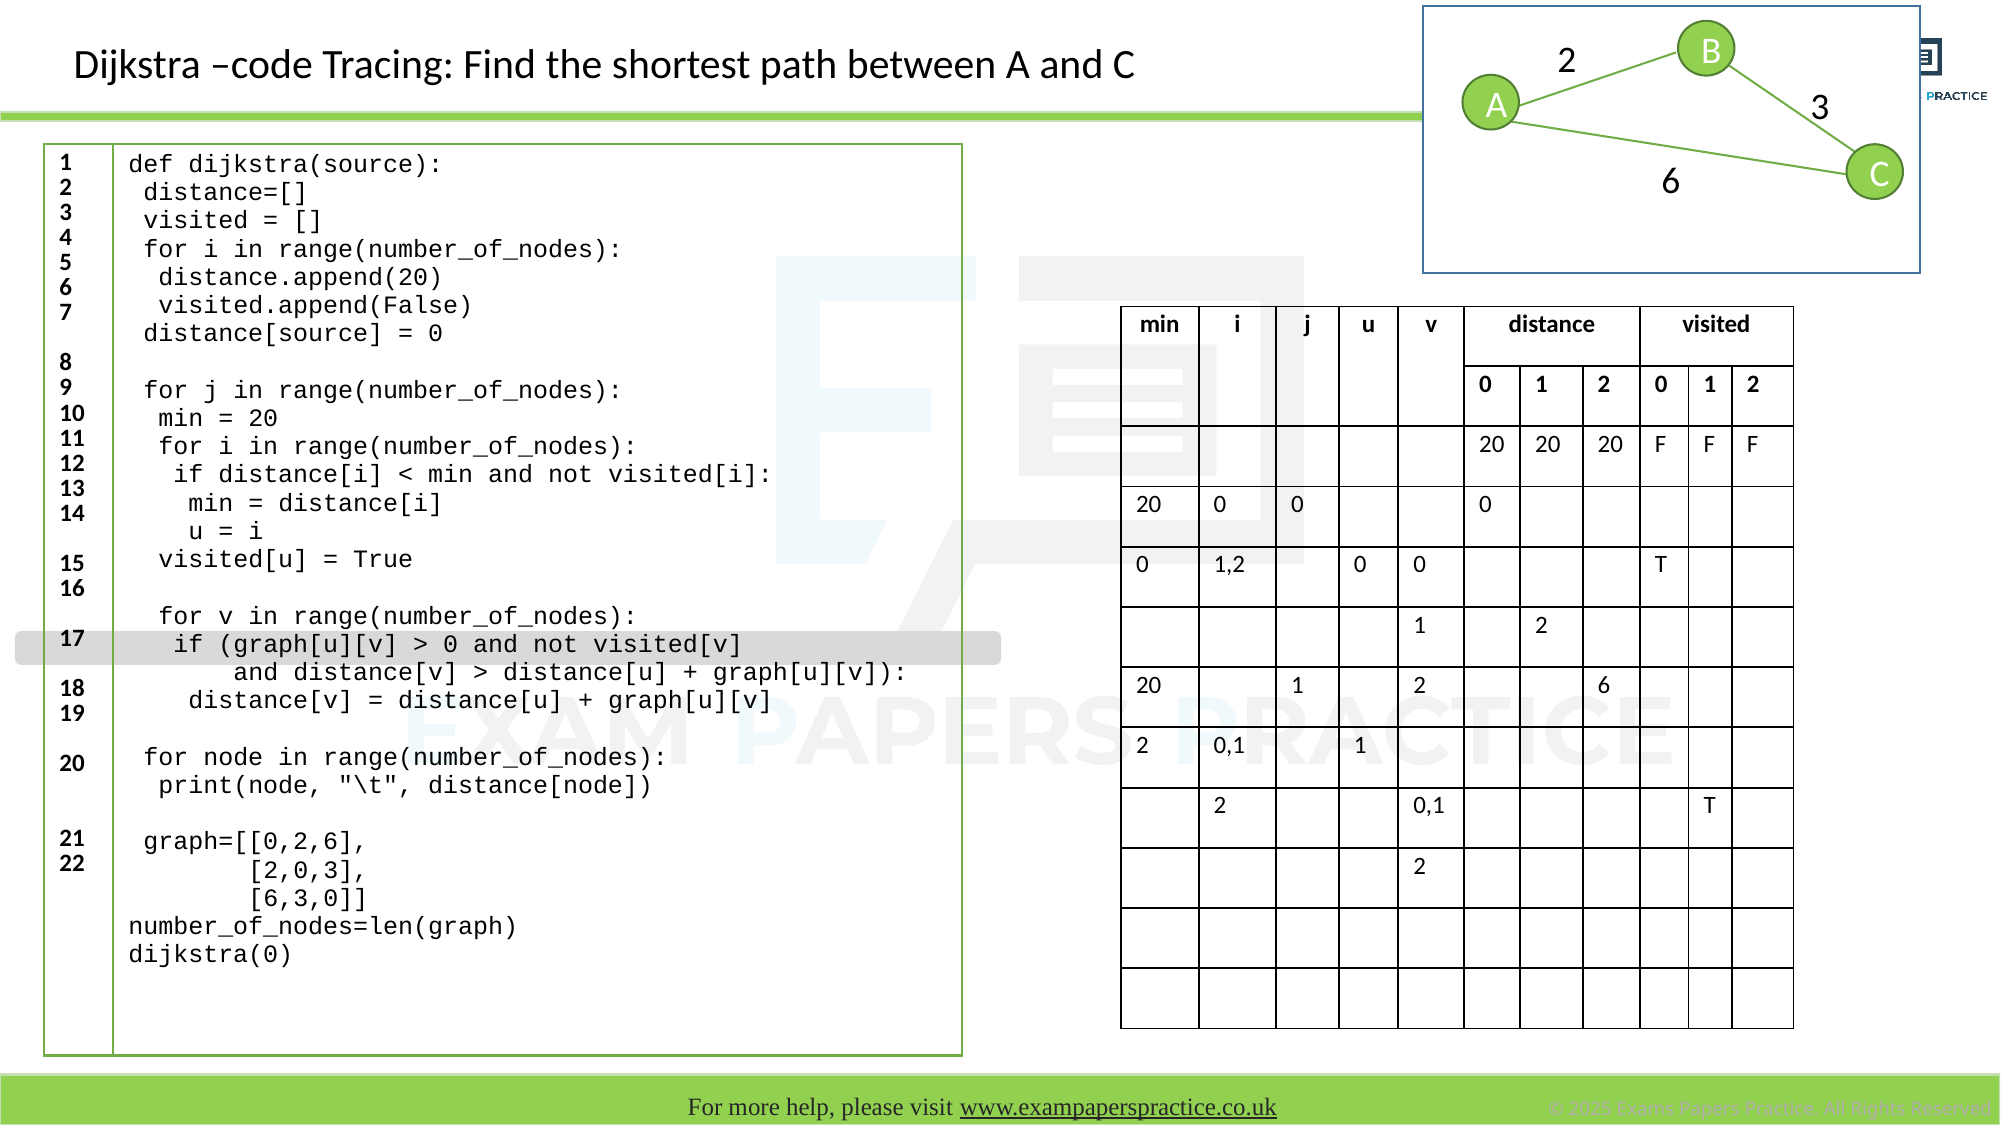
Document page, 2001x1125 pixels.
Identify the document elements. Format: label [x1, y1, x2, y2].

table_cell [1277, 789, 1338, 847]
table_cell [1584, 427, 1639, 486]
table_cell [1122, 487, 1198, 546]
table_cell [1200, 849, 1275, 907]
table_cell [1340, 608, 1397, 666]
table_cell [1584, 548, 1639, 606]
table_cell [1122, 969, 1198, 1028]
table_cell [1465, 427, 1519, 486]
table_header [1122, 307, 1198, 425]
table_cell [1122, 608, 1198, 666]
table_cell [1122, 909, 1198, 967]
table_header [114, 145, 961, 1054]
table_cell [1277, 668, 1338, 726]
table_cell [1733, 367, 1793, 425]
table_cell [1641, 487, 1688, 546]
table_header [1340, 307, 1397, 425]
table_cell [1277, 909, 1338, 967]
table_cell [1277, 548, 1338, 606]
table_cell [1641, 849, 1688, 907]
table_cell [1689, 548, 1731, 606]
table_cell [1399, 969, 1463, 1028]
table_cell [1465, 969, 1519, 1028]
table_cell [1521, 427, 1582, 486]
table_cell [1733, 728, 1793, 787]
table_cell [1689, 789, 1731, 847]
table_cell [1733, 969, 1793, 1028]
table_cell [1340, 487, 1397, 546]
table_cell [1584, 668, 1639, 726]
table_cell [1200, 789, 1275, 847]
table_cell [1465, 668, 1519, 726]
table_cell [1122, 427, 1198, 486]
table_cell [1521, 668, 1582, 726]
table_cell [1465, 789, 1519, 847]
table_cell [1399, 668, 1463, 726]
table_cell [1200, 427, 1275, 486]
table_header [1465, 307, 1639, 365]
table_cell [1277, 608, 1338, 666]
table_cell [1641, 668, 1688, 726]
table_cell [1340, 909, 1397, 967]
table_cell [1584, 367, 1639, 425]
table_cell [1122, 548, 1198, 606]
table_cell [1340, 969, 1397, 1028]
table_cell [1465, 487, 1519, 546]
table_cell [1277, 427, 1338, 486]
table_cell [1399, 849, 1463, 907]
table_cell [1200, 969, 1275, 1028]
text_box [58, 29, 1152, 94]
text_box [14, 630, 43, 665]
table_cell [1689, 969, 1731, 1028]
table_cell [1733, 668, 1793, 726]
table_cell [1733, 909, 1793, 967]
table_cell [1521, 728, 1582, 787]
table_cell [1465, 608, 1519, 666]
table_cell [1641, 969, 1688, 1028]
table_cell [1340, 668, 1397, 726]
table_cell [1521, 487, 1582, 546]
table_header [1277, 307, 1338, 425]
table_header [1641, 307, 1793, 365]
table_cell [1641, 548, 1688, 606]
table_cell [1689, 608, 1731, 666]
table_cell [1521, 367, 1582, 425]
table_cell [1399, 548, 1463, 606]
table_cell [1465, 849, 1519, 907]
table_cell [1521, 909, 1582, 967]
table_cell [1340, 427, 1397, 486]
table_cell [1399, 909, 1463, 967]
table_cell [1641, 728, 1688, 787]
table_cell [1277, 487, 1338, 546]
table_cell [1584, 909, 1639, 967]
table_cell [1733, 789, 1793, 847]
table_cell [1733, 849, 1793, 907]
table_cell [1689, 427, 1731, 486]
table_cell [1584, 789, 1639, 847]
table_cell [1200, 728, 1275, 787]
table_cell [1733, 608, 1793, 666]
table_cell [1465, 548, 1519, 606]
table_cell [1584, 608, 1639, 666]
table_cell [1641, 367, 1688, 425]
table_cell [1733, 548, 1793, 606]
table_cell [1399, 427, 1463, 486]
table_cell [1465, 728, 1519, 787]
table_cell [1340, 789, 1397, 847]
table_cell [1584, 849, 1639, 907]
table_cell [1689, 487, 1731, 546]
table_cell [1641, 909, 1688, 967]
table_cell [1277, 728, 1338, 787]
table_cell [1465, 909, 1519, 967]
table_cell [1689, 668, 1731, 726]
table_cell [1399, 789, 1463, 847]
table_cell [1465, 367, 1519, 425]
table_header [45, 145, 112, 1054]
table_cell [1200, 608, 1275, 666]
text_box [963, 631, 1002, 665]
table_cell [1122, 789, 1198, 847]
table_cell [1689, 909, 1731, 967]
table_cell [1122, 668, 1198, 726]
table_cell [1641, 789, 1688, 847]
table_cell [1521, 789, 1582, 847]
table_cell [1689, 728, 1731, 787]
table_cell [1122, 728, 1198, 787]
table_header [1399, 307, 1463, 425]
table_cell [1399, 487, 1463, 546]
table_cell [1733, 487, 1793, 546]
table_cell [1641, 608, 1688, 666]
table_cell [1340, 728, 1397, 787]
table_cell [1584, 728, 1639, 787]
table_cell [1399, 608, 1463, 666]
table_cell [1200, 668, 1275, 726]
table_cell [1521, 969, 1582, 1028]
text_box [1422, 5, 1921, 274]
table_cell [1521, 849, 1582, 907]
table_cell [1584, 487, 1639, 546]
table_cell [1200, 548, 1275, 606]
table_cell [1641, 427, 1688, 486]
table_cell [1340, 849, 1397, 907]
table_cell [1521, 548, 1582, 606]
table_cell [1399, 728, 1463, 787]
table_cell [1521, 608, 1582, 666]
table_cell [1689, 849, 1731, 907]
table_cell [1733, 427, 1793, 486]
table_cell [1689, 367, 1731, 425]
table_cell [1200, 909, 1275, 967]
table_cell [1584, 969, 1639, 1028]
table_cell [1122, 849, 1198, 907]
table_cell [1277, 849, 1338, 907]
table_cell [1200, 487, 1275, 546]
table_cell [1340, 548, 1397, 606]
table_header [1200, 307, 1275, 425]
table_cell [1277, 969, 1338, 1028]
